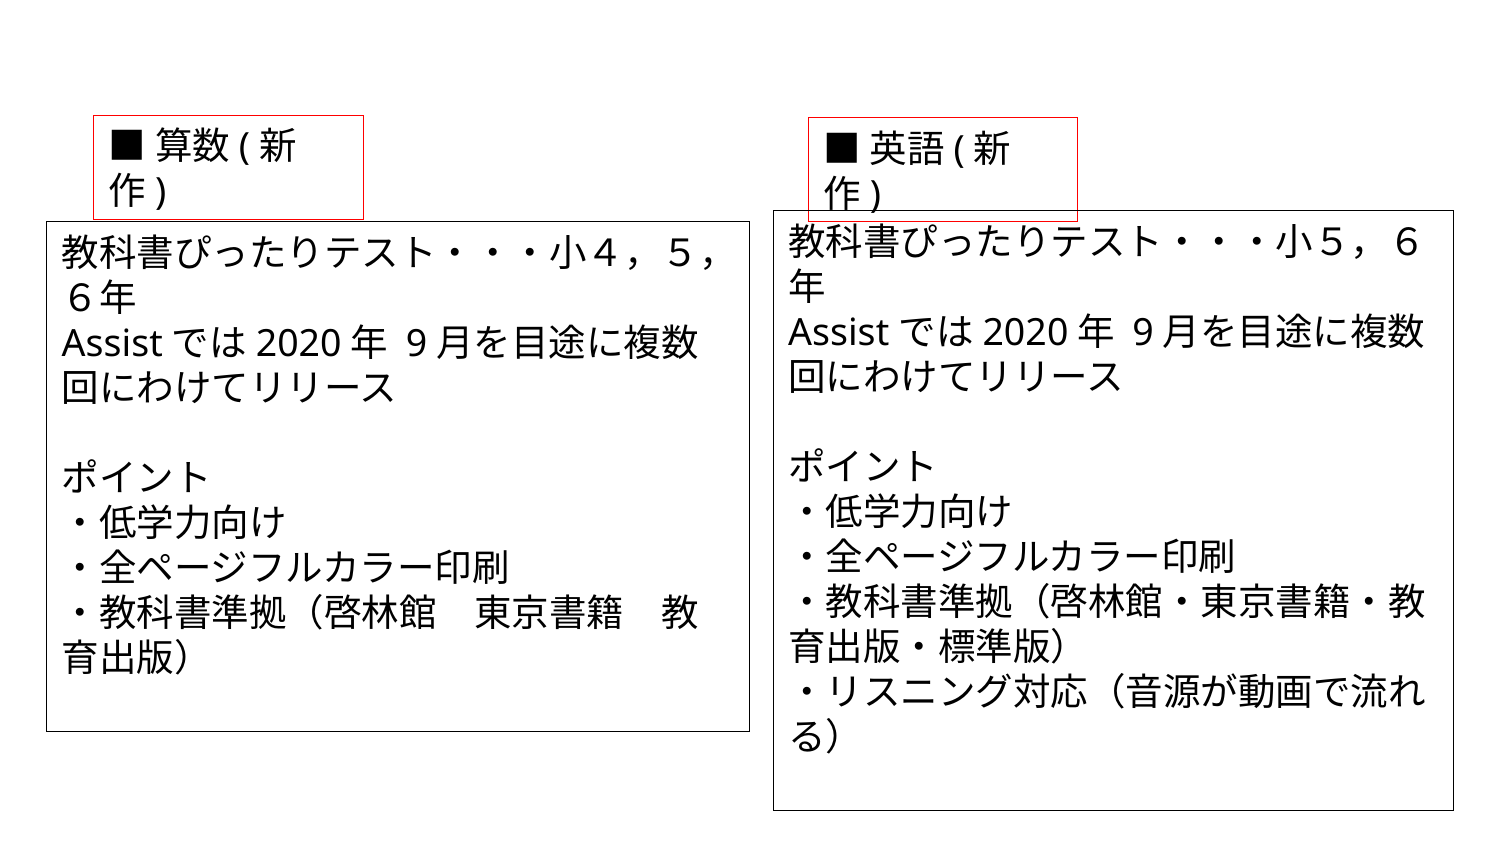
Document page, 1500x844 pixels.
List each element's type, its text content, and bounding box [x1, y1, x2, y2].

text_box 教科書ぴったりテスト・・・小５，６年 Assistでは2020年 9月を目途に複数回にわけてリリース ポイント ・低学力向け ・全ページフルカラー印刷 ・教科書準拠（啓林館・東京書籍・教育出版・標準版） ・リスニング対応（音源が動画で流れる） [773, 210, 1454, 811]
text_box ■英語(新作) [808, 117, 1078, 210]
text_box 教科書ぴったりテスト・・・小４，５，６年 Assistでは2020年 9月を目途に複数回にわけてリリース ポイント ・低学力向け ・全ページフルカラー印刷 ・教科書準拠（啓林館 東京書籍 教育出版） [46, 221, 750, 732]
text_box ■算数(新作) [93, 115, 364, 220]
